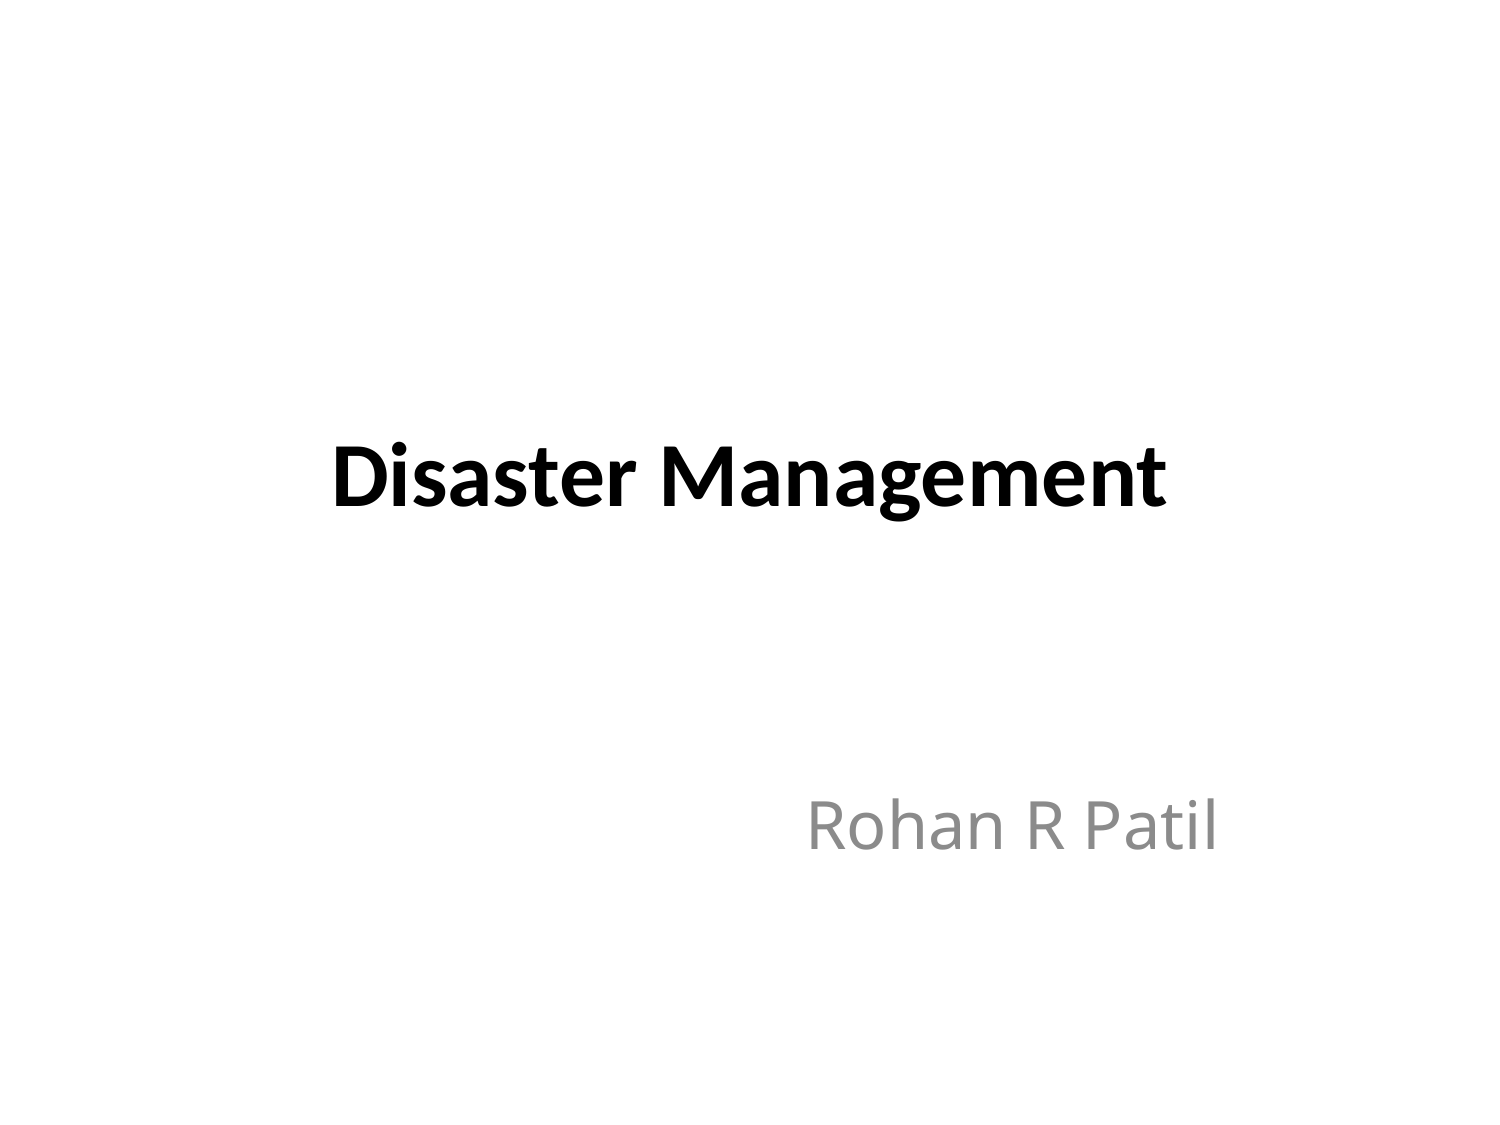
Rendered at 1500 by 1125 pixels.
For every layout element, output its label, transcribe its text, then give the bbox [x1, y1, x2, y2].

subtitle Rohan R Patil [750, 774, 1275, 925]
title Disaster Management [112, 349, 1388, 591]
